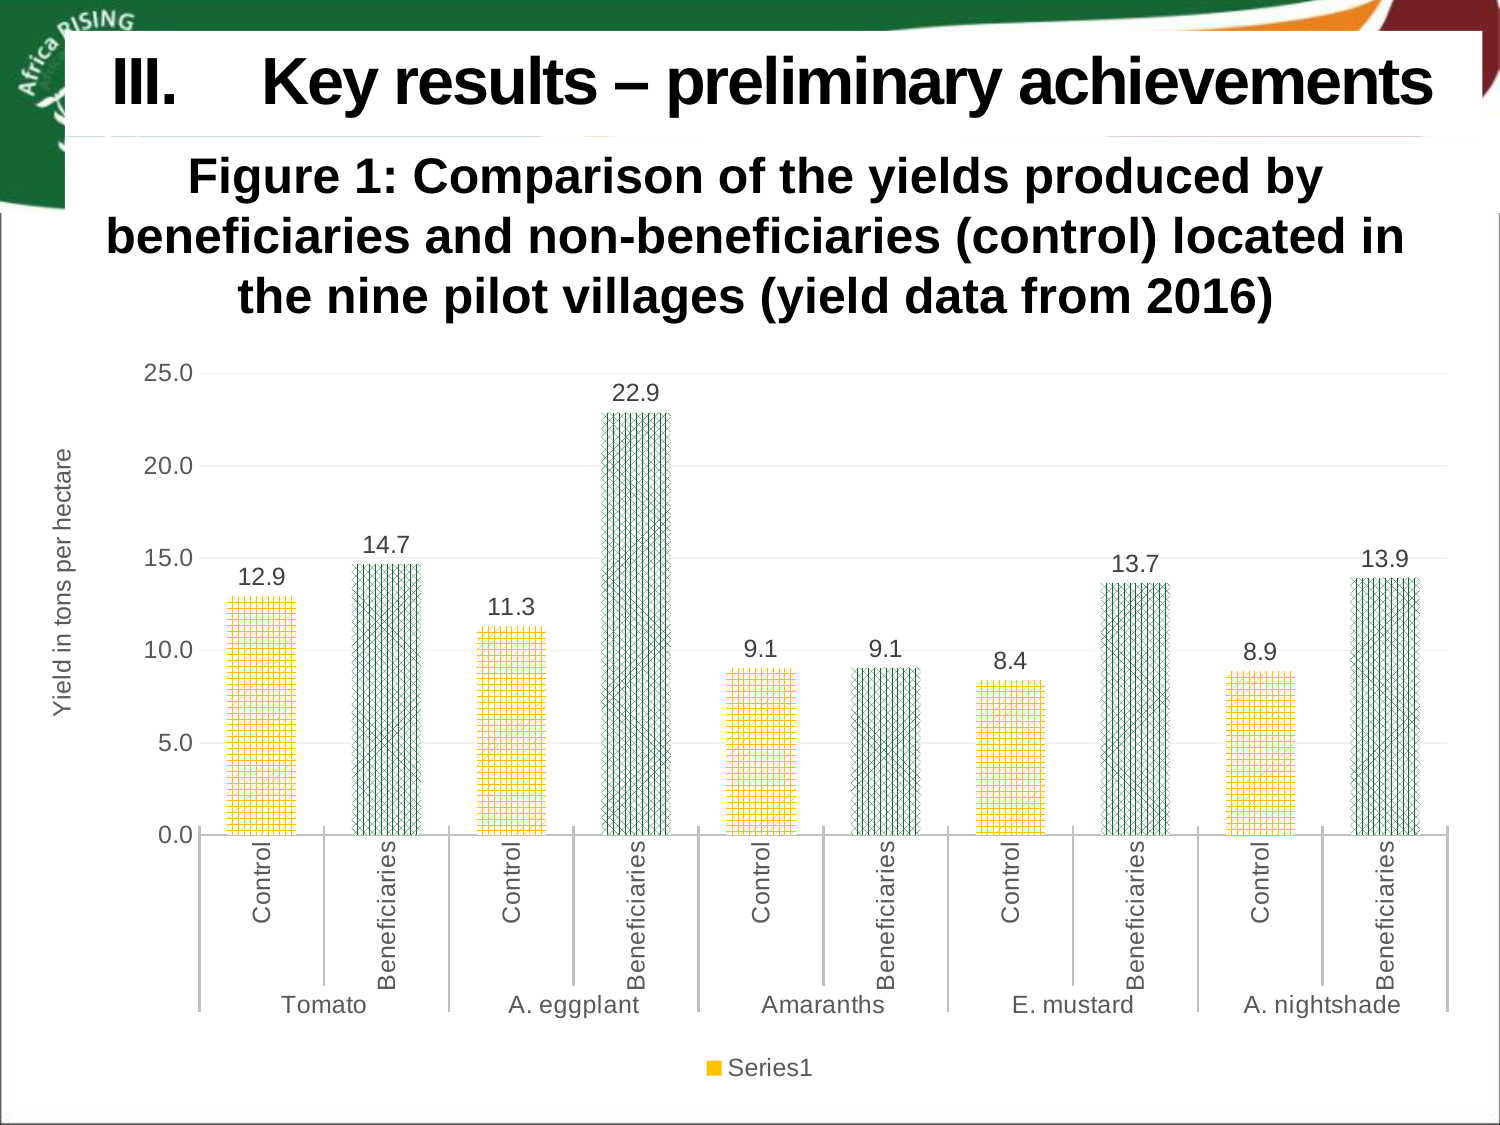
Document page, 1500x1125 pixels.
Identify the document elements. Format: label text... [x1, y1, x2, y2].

text_box Figure 1: Comparison of the yields produced by beneficiaries and non-beneficiaries (control) located in the nine pilot villages (yield data from 2016) [64, 136, 1447, 325]
picture [0, 0, 1500, 1125]
chart [24, 332, 1496, 1088]
text_box III. Key results – preliminary achievements [64, 30, 1483, 137]
